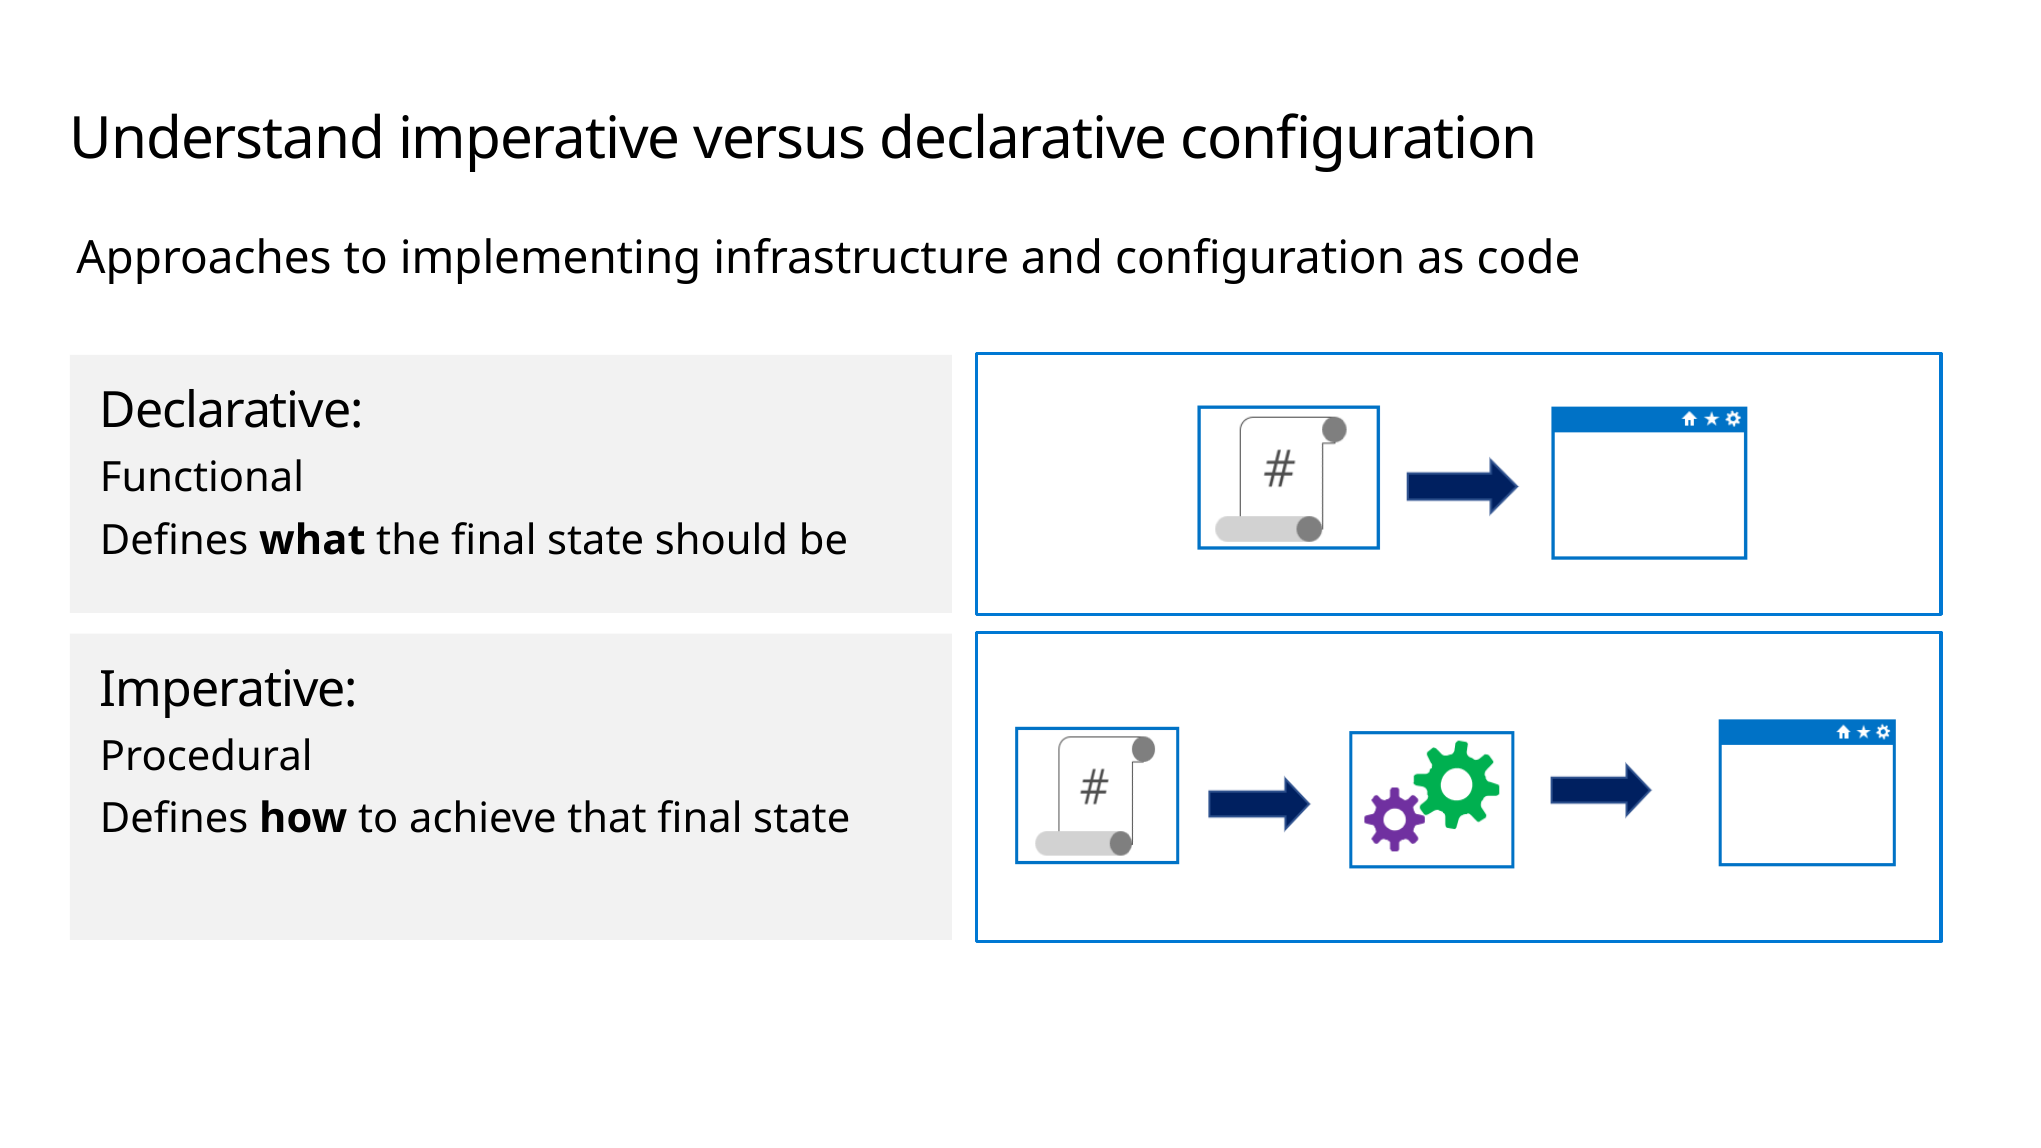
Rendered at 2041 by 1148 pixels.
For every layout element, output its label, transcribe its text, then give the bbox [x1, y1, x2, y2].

text_box Approaches to implementing infrastructure and configuration as code [76, 227, 1977, 284]
title Understand imperative versus declarative configuration [70, 103, 1969, 172]
picture [977, 354, 1940, 614]
picture [977, 633, 1940, 941]
text_box Imperative: Procedural Defines how to achieve that final state [69, 633, 952, 940]
text_box Declarative: Functional Defines what the final state should be [69, 354, 952, 613]
